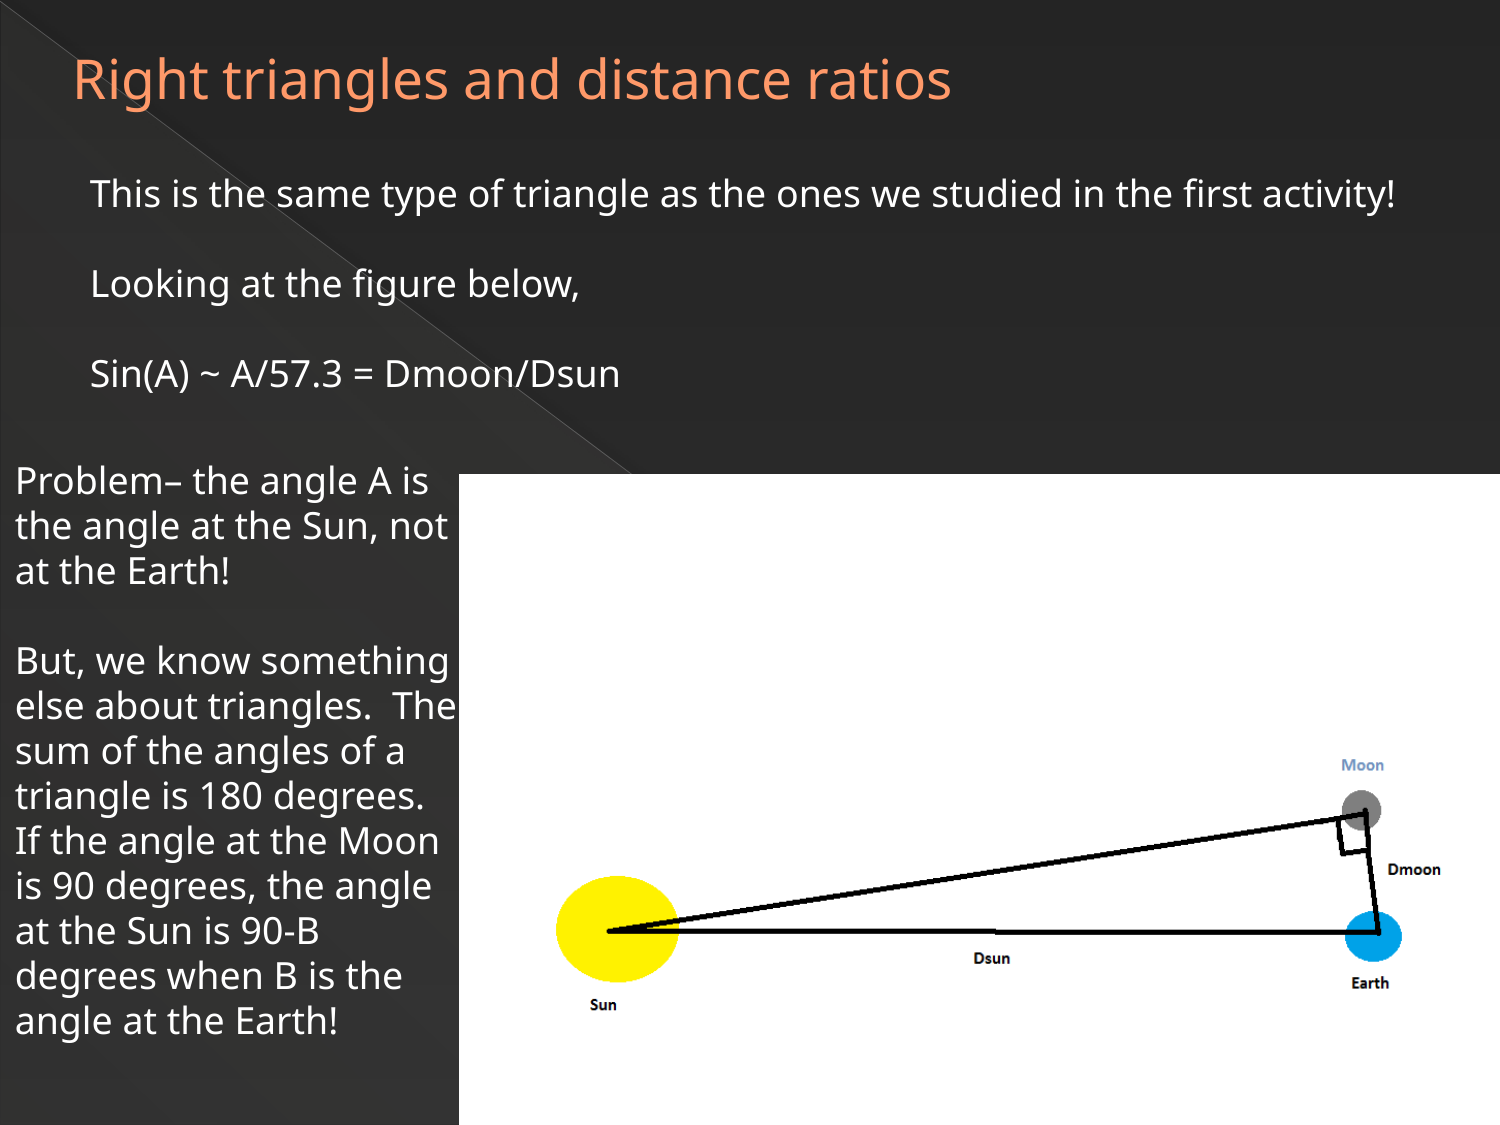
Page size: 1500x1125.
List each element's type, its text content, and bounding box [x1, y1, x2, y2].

text_box This is the same type of triangle as the ones we studied in the first activity! Looking at the figure below, Sin(A) ~ A/57.3 = Dmoon/Dsun [74, 162, 1438, 403]
title Right triangles and distance ratios [0, 37, 1500, 119]
text_box Problem– the angle A is the angle at the Sun, not at the Earth! But, we know something else about triangles. The sum of the angles of a triangle is 180 degrees. If the angle at the Moon is 90 degrees, the angle at the Sun is 90-B degrees when B is the angle at the Earth! [0, 449, 475, 1050]
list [459, 474, 1500, 1125]
